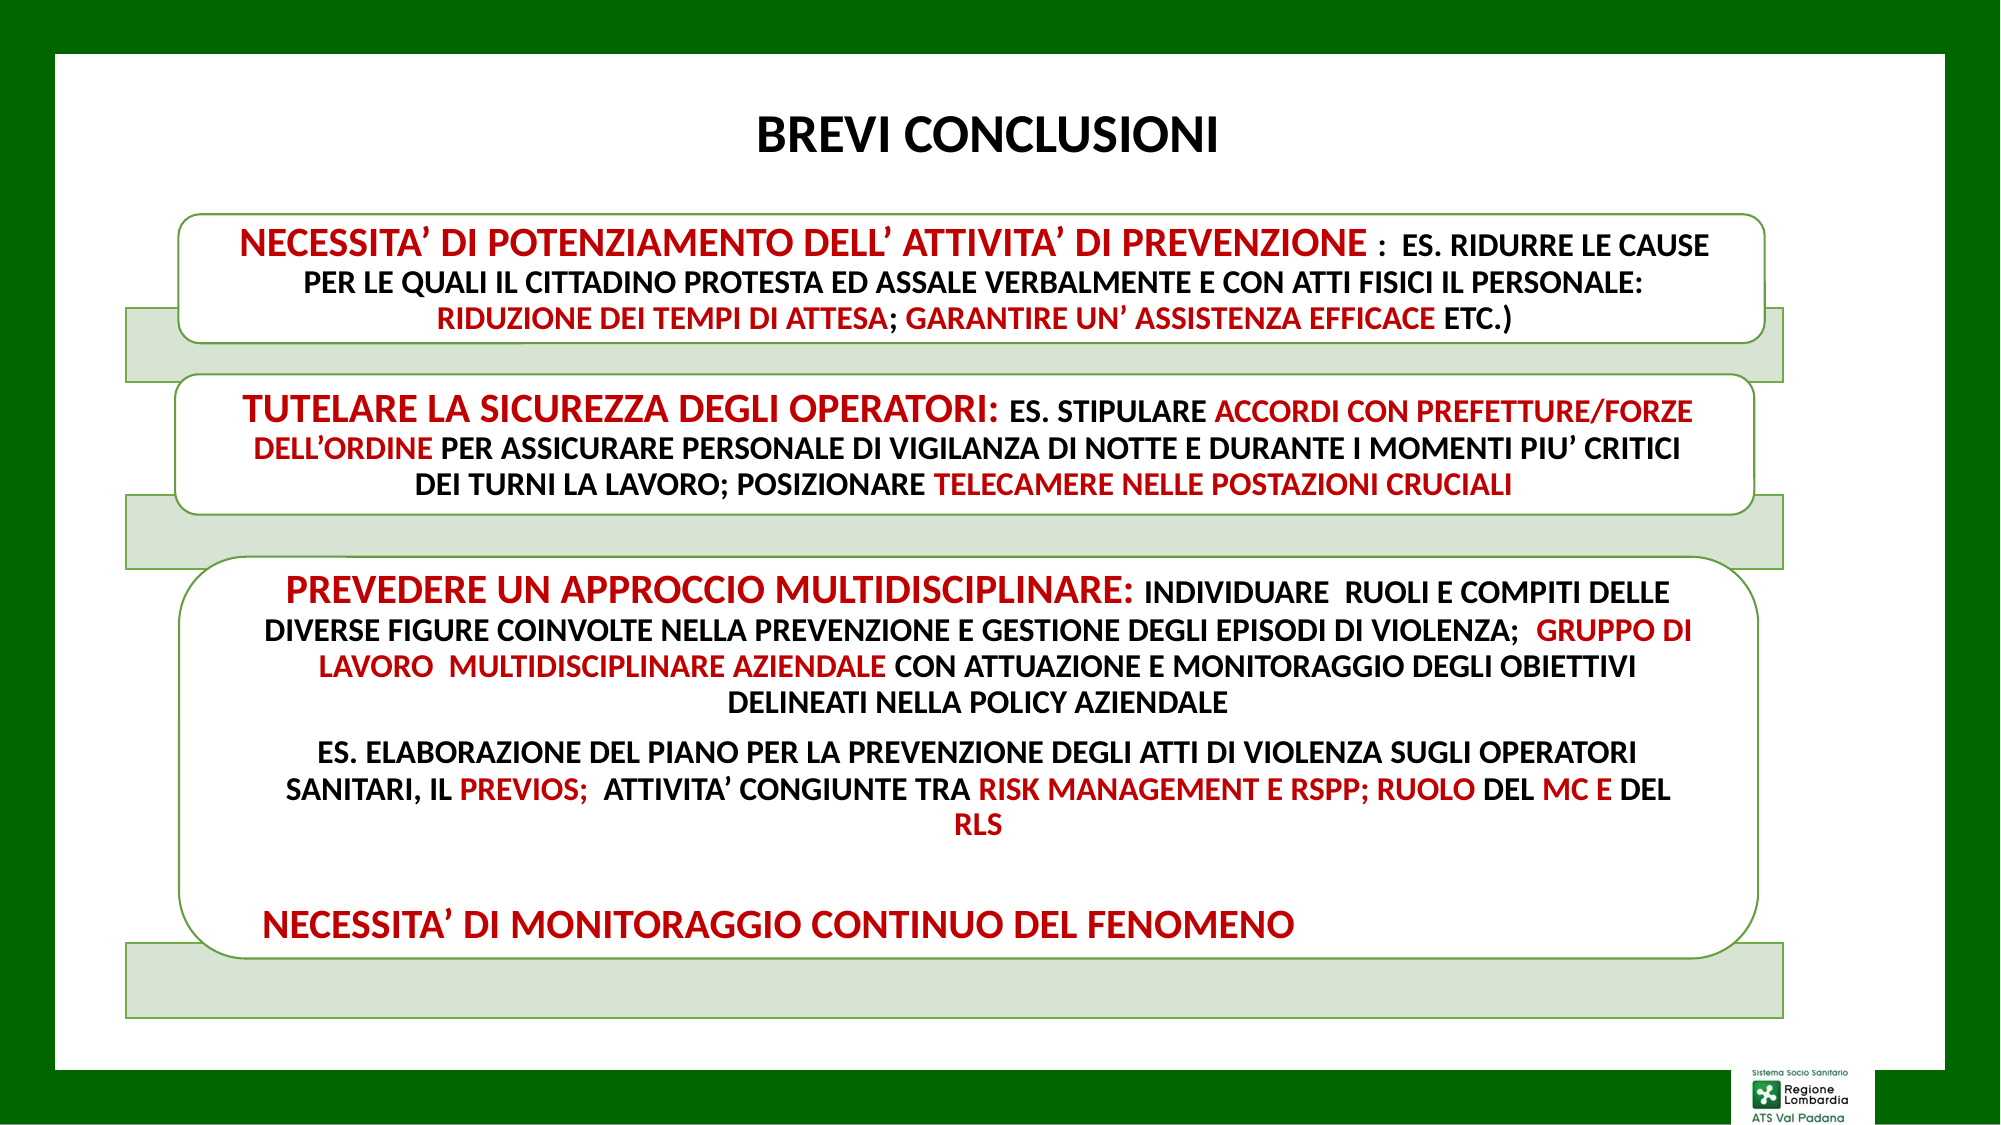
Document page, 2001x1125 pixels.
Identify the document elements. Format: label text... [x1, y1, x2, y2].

title BREVI CONCLUSIONI [126, 97, 1852, 172]
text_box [125, 214, 1784, 1026]
picture [0, 0, 2001, 1125]
